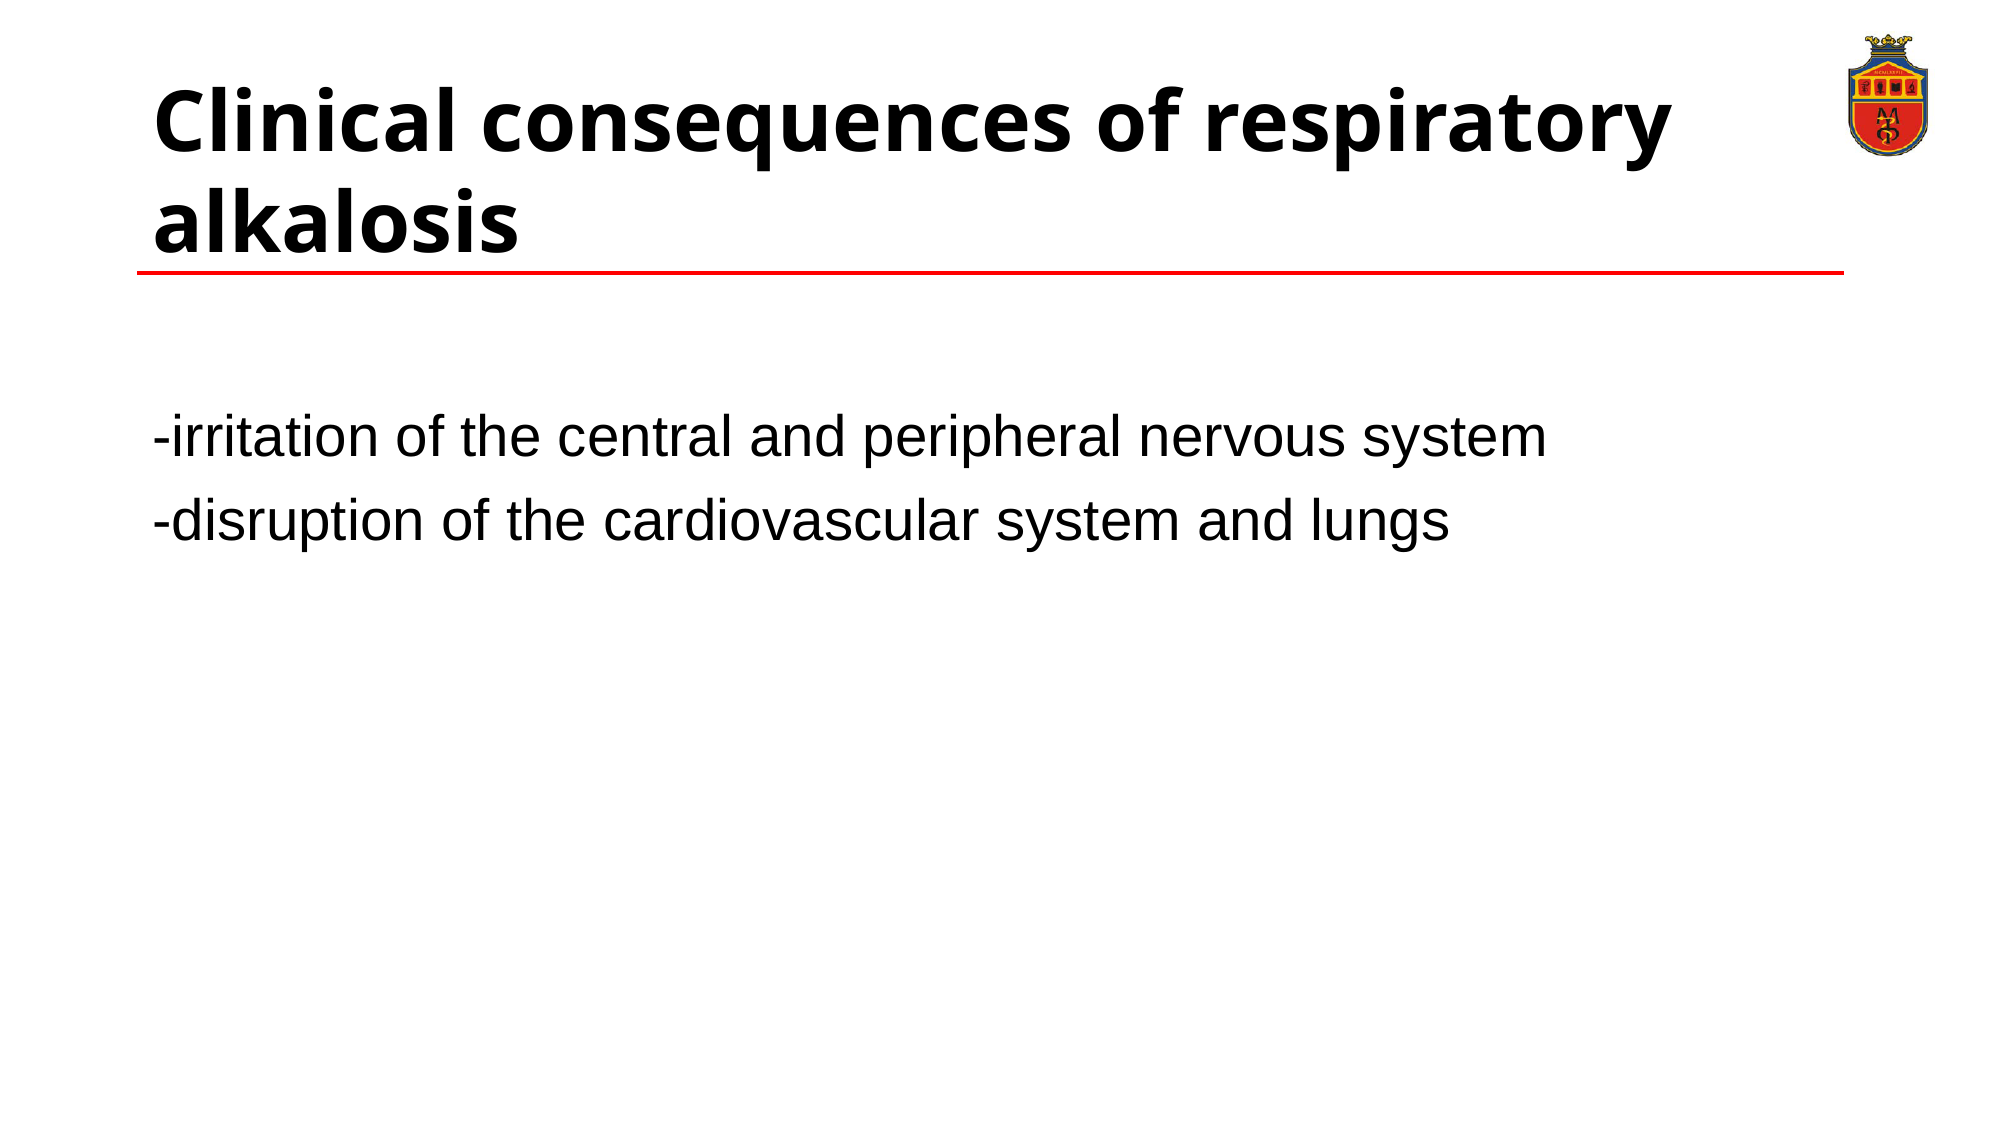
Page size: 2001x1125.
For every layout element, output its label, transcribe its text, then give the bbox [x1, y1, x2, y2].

list -irritation of the central and peripheral nervous system -disruption of the cardiovascular system and lungs [137, 299, 1863, 1014]
title Clinical consequences of respiratory alkalosis [137, 59, 1863, 278]
picture [1794, 16, 1969, 189]
